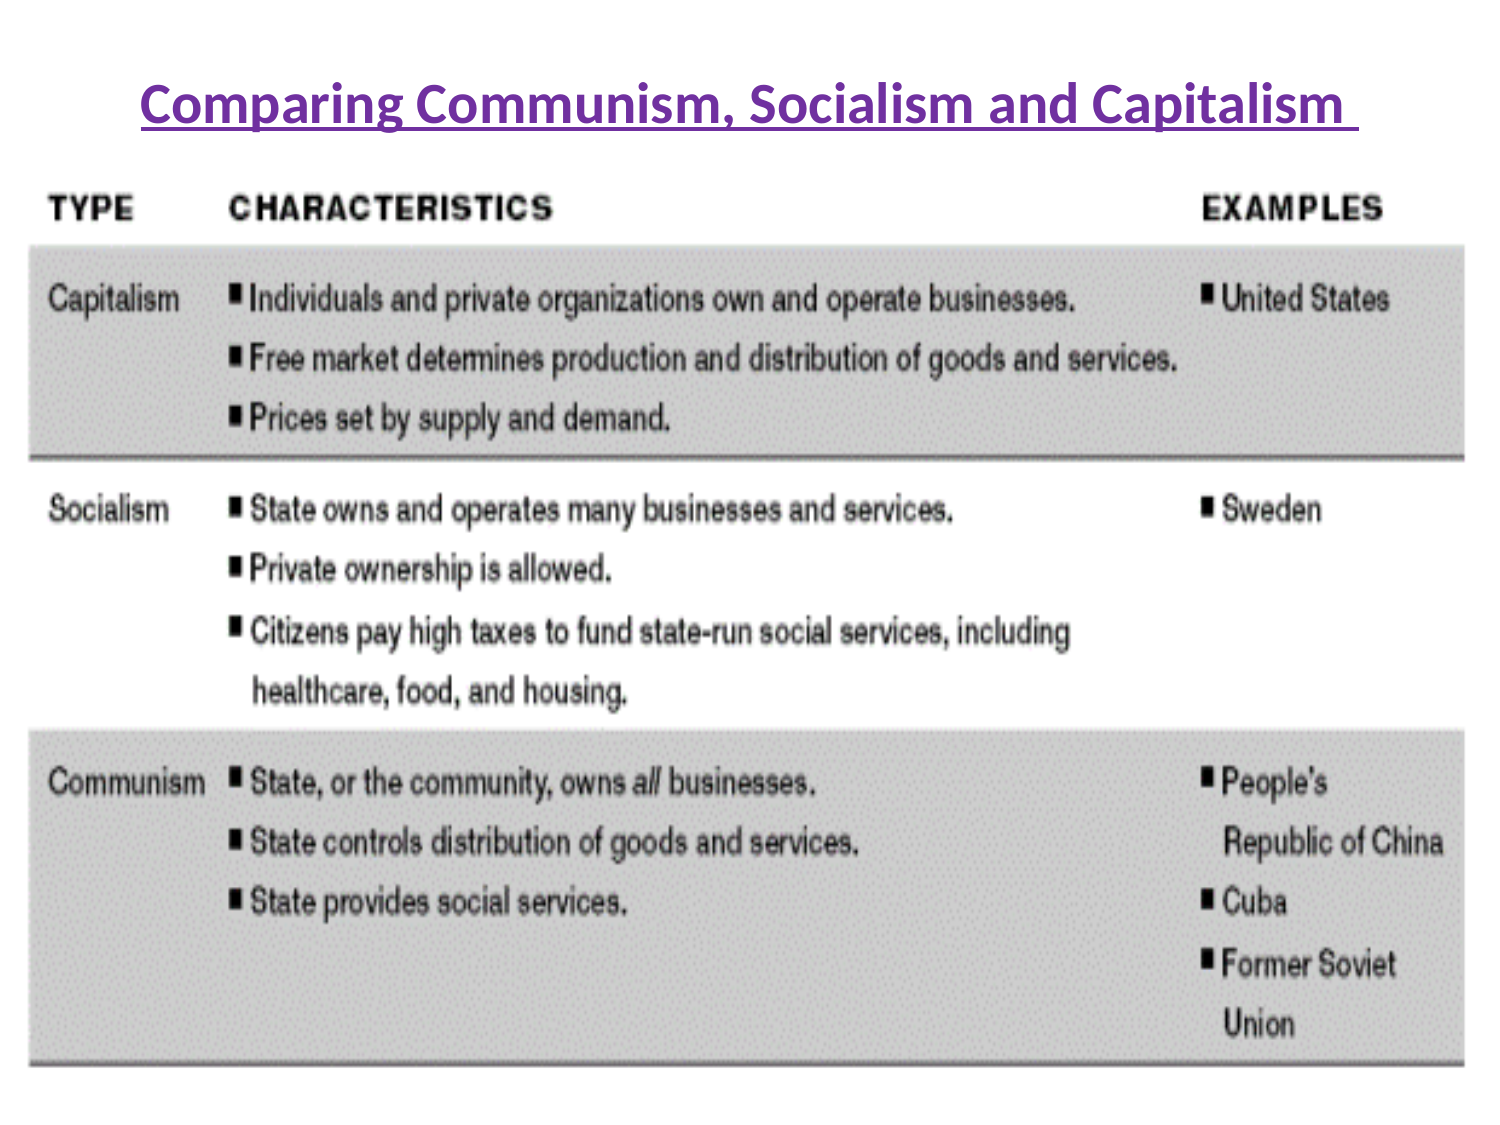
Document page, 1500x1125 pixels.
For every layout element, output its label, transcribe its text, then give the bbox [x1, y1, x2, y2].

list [24, 162, 1476, 1076]
title Comparing Communism, Socialism and Capitalism [75, 24, 1425, 160]
